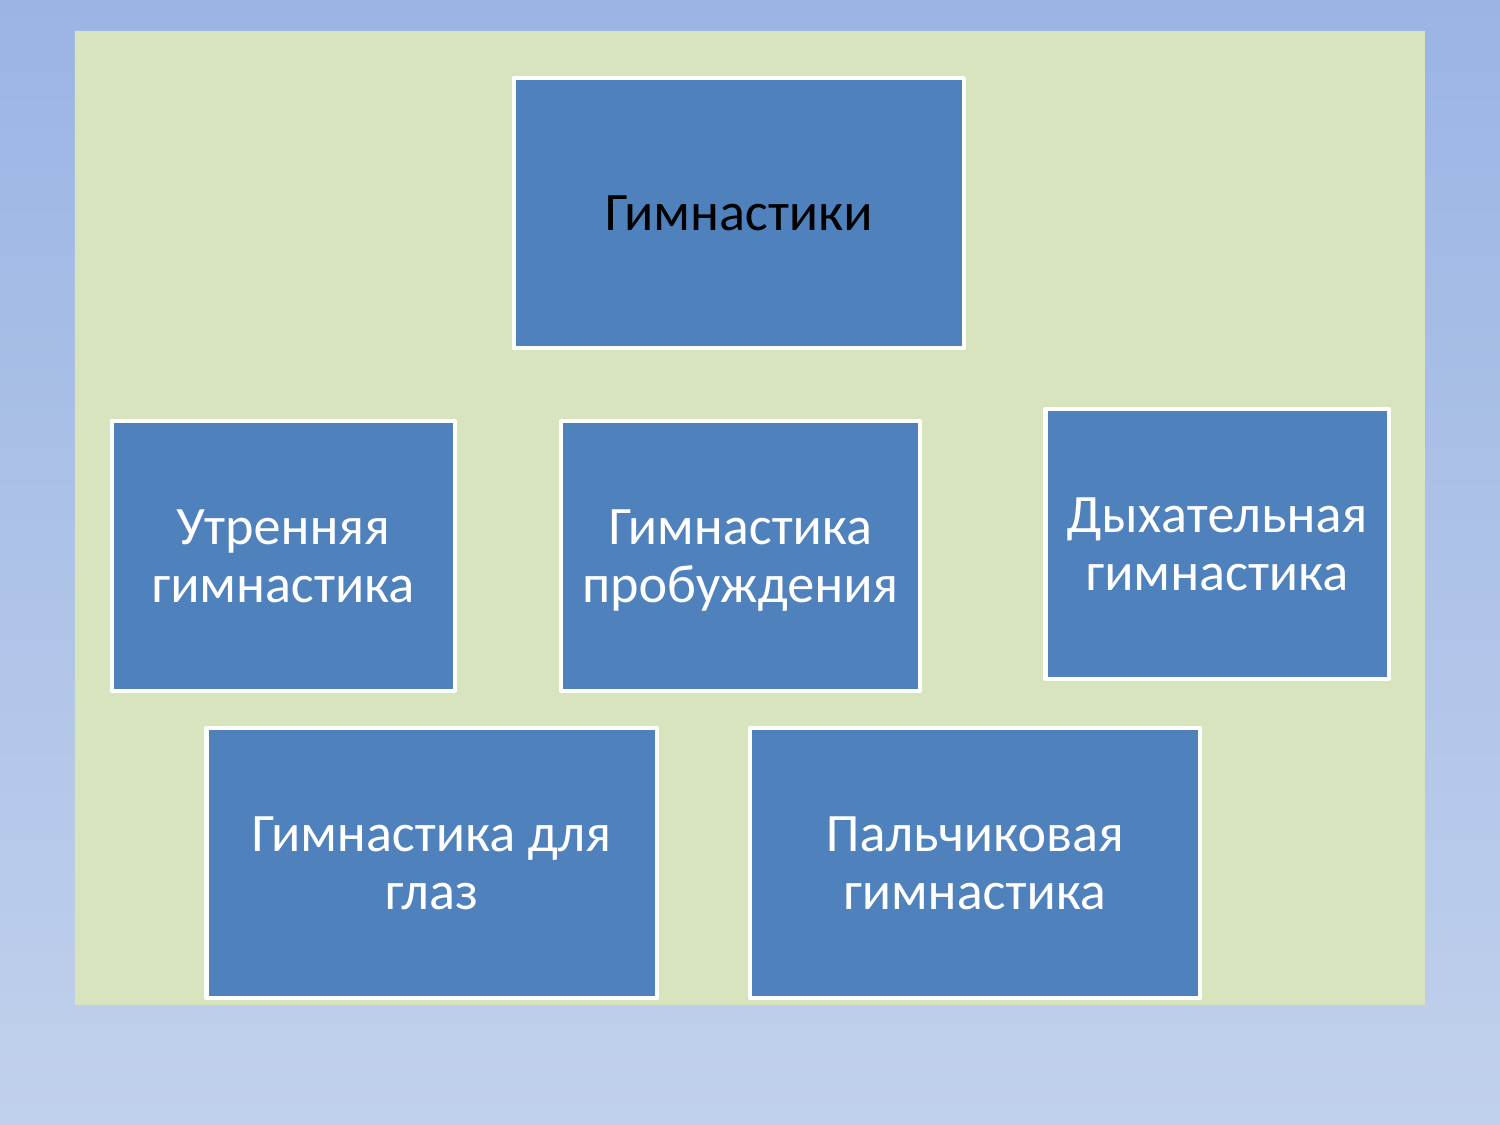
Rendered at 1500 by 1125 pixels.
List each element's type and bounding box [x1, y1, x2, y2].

list [74, 30, 1426, 1006]
